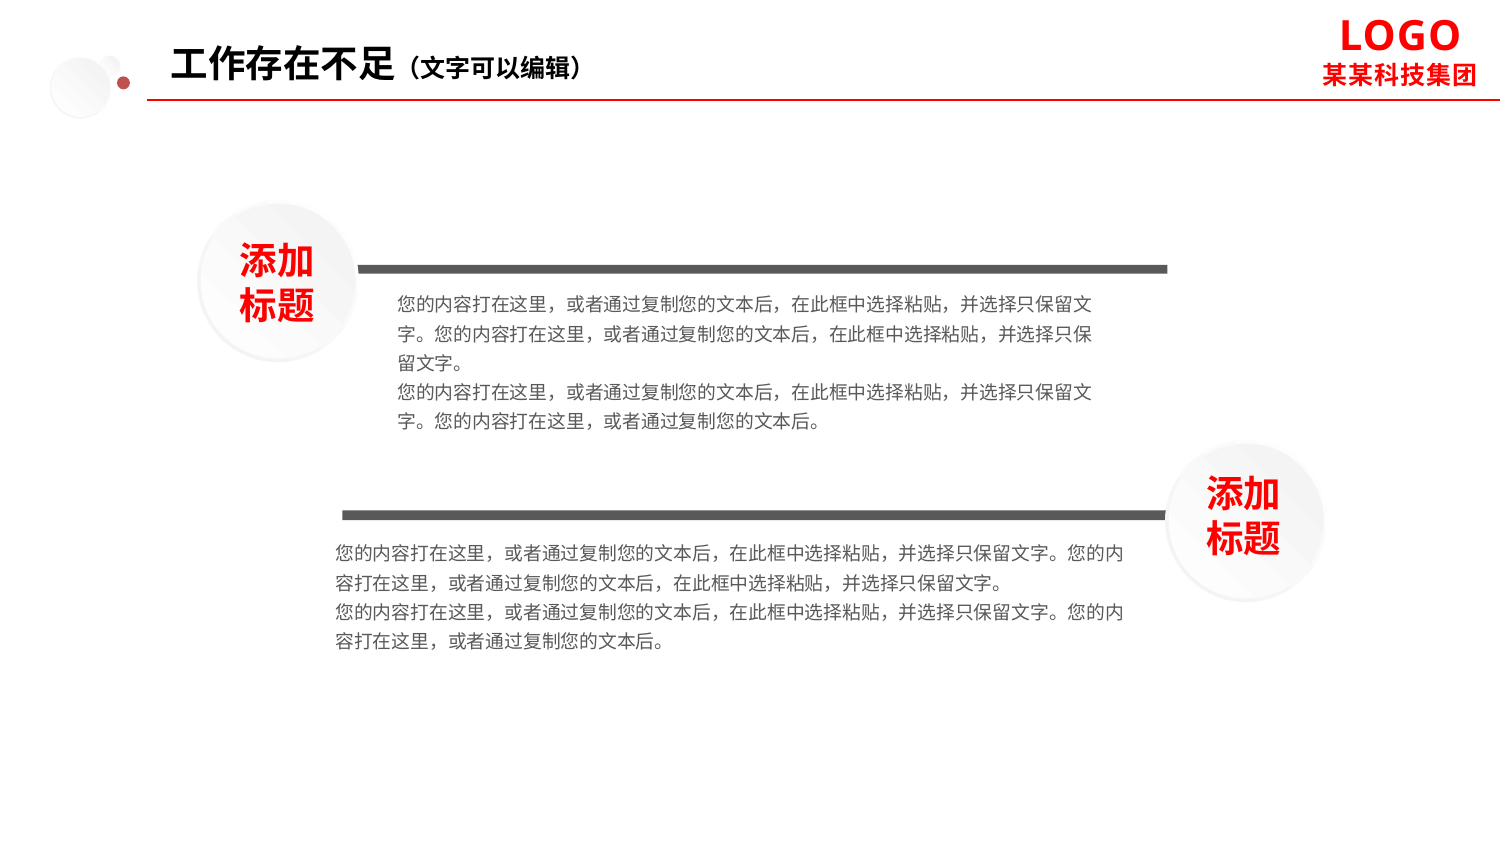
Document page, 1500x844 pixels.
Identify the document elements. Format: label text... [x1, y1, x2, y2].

text_box [365, 263, 1169, 276]
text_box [1165, 439, 1328, 603]
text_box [197, 200, 360, 363]
text_box 您的内容打在这里，或者通过复制您的文本后，在此框中选择粘贴，并选择只保留文字。您的内容打在这里，或者通过复制您的文本后，在此框中选择粘贴，并选择只保留文字。 您的内容打在这里，或者通过复制您的文本后，在此框中选择粘贴，并选择只保留文字。您的内容打在这里，或者通过复制您的文本后。 [388, 281, 1116, 437]
text_box [340, 508, 1160, 522]
text_box 您的内容打在这里，或者通过复制您的文本后，在此框中选择粘贴，并选择只保留文字。您的内容打在这里，或者通过复制您的文本后，在此框中选择粘贴，并选择只保留文字。 您的内容打在这里，或者通过复制您的文本后，在此框中选择粘贴，并选择只保留文字。您的内容打在这里，或者通过复制您的文本后。 [326, 530, 1140, 657]
text_box 工作存在不足（文字可以编辑） [159, 34, 736, 91]
